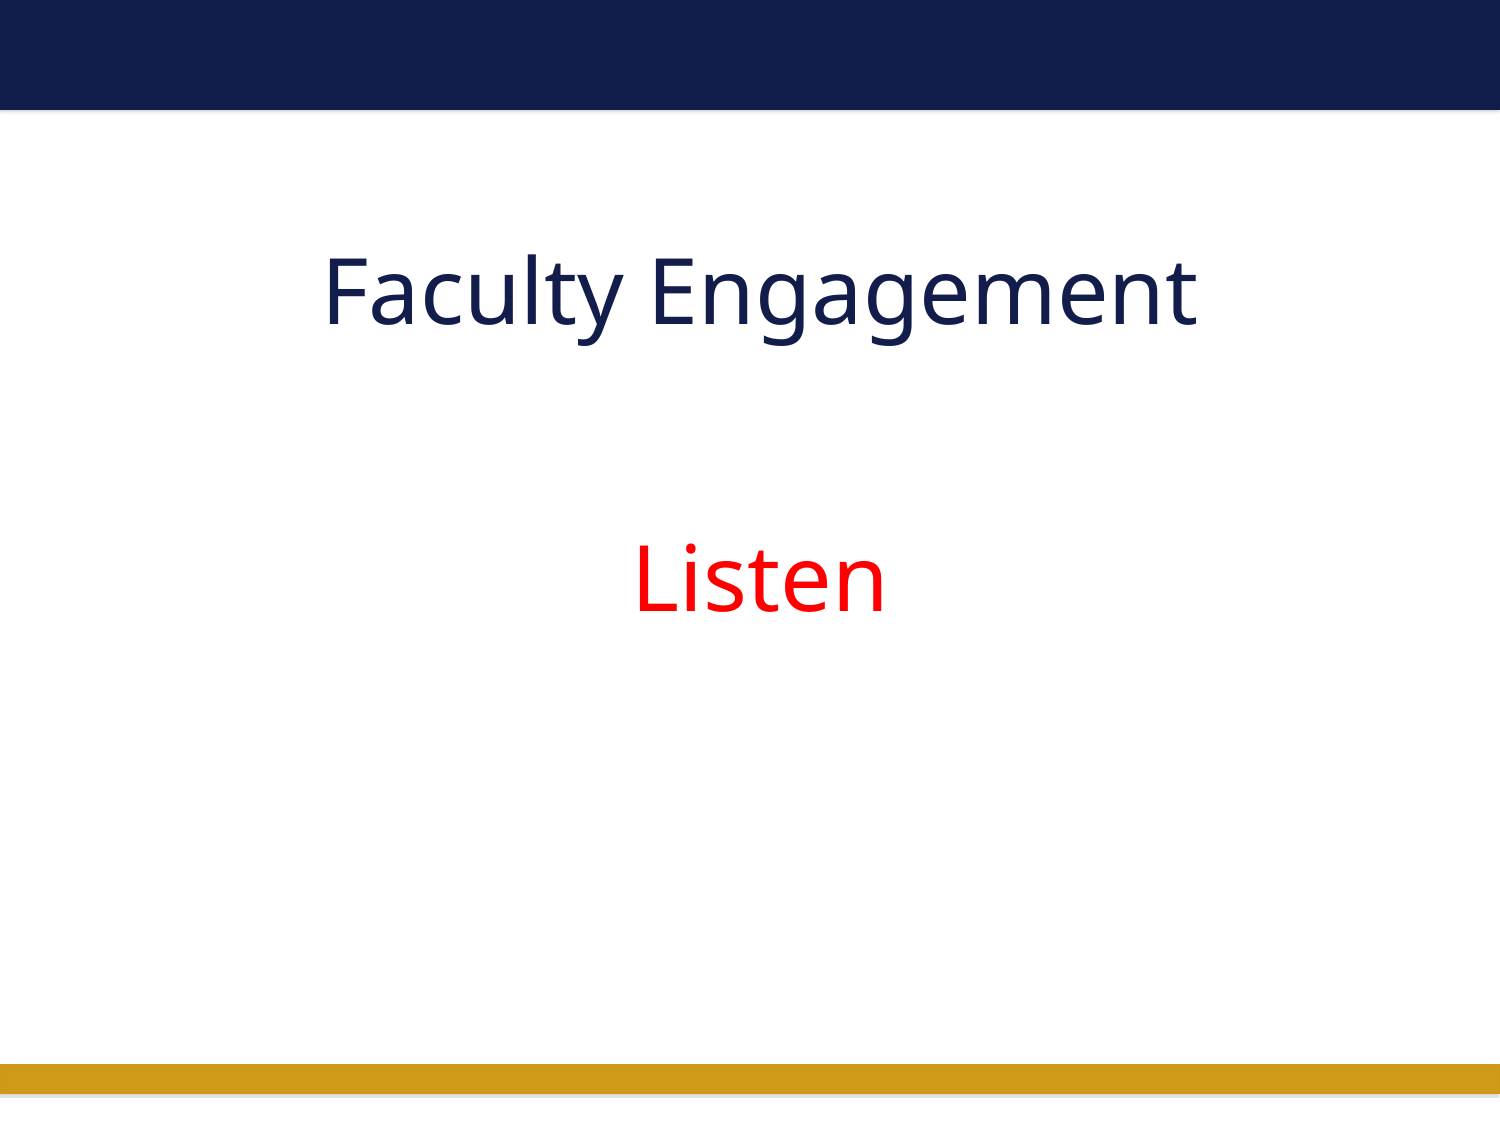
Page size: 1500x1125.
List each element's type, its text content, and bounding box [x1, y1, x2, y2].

title Faculty Engagement [95, 173, 1425, 402]
list Listen [95, 512, 1425, 660]
